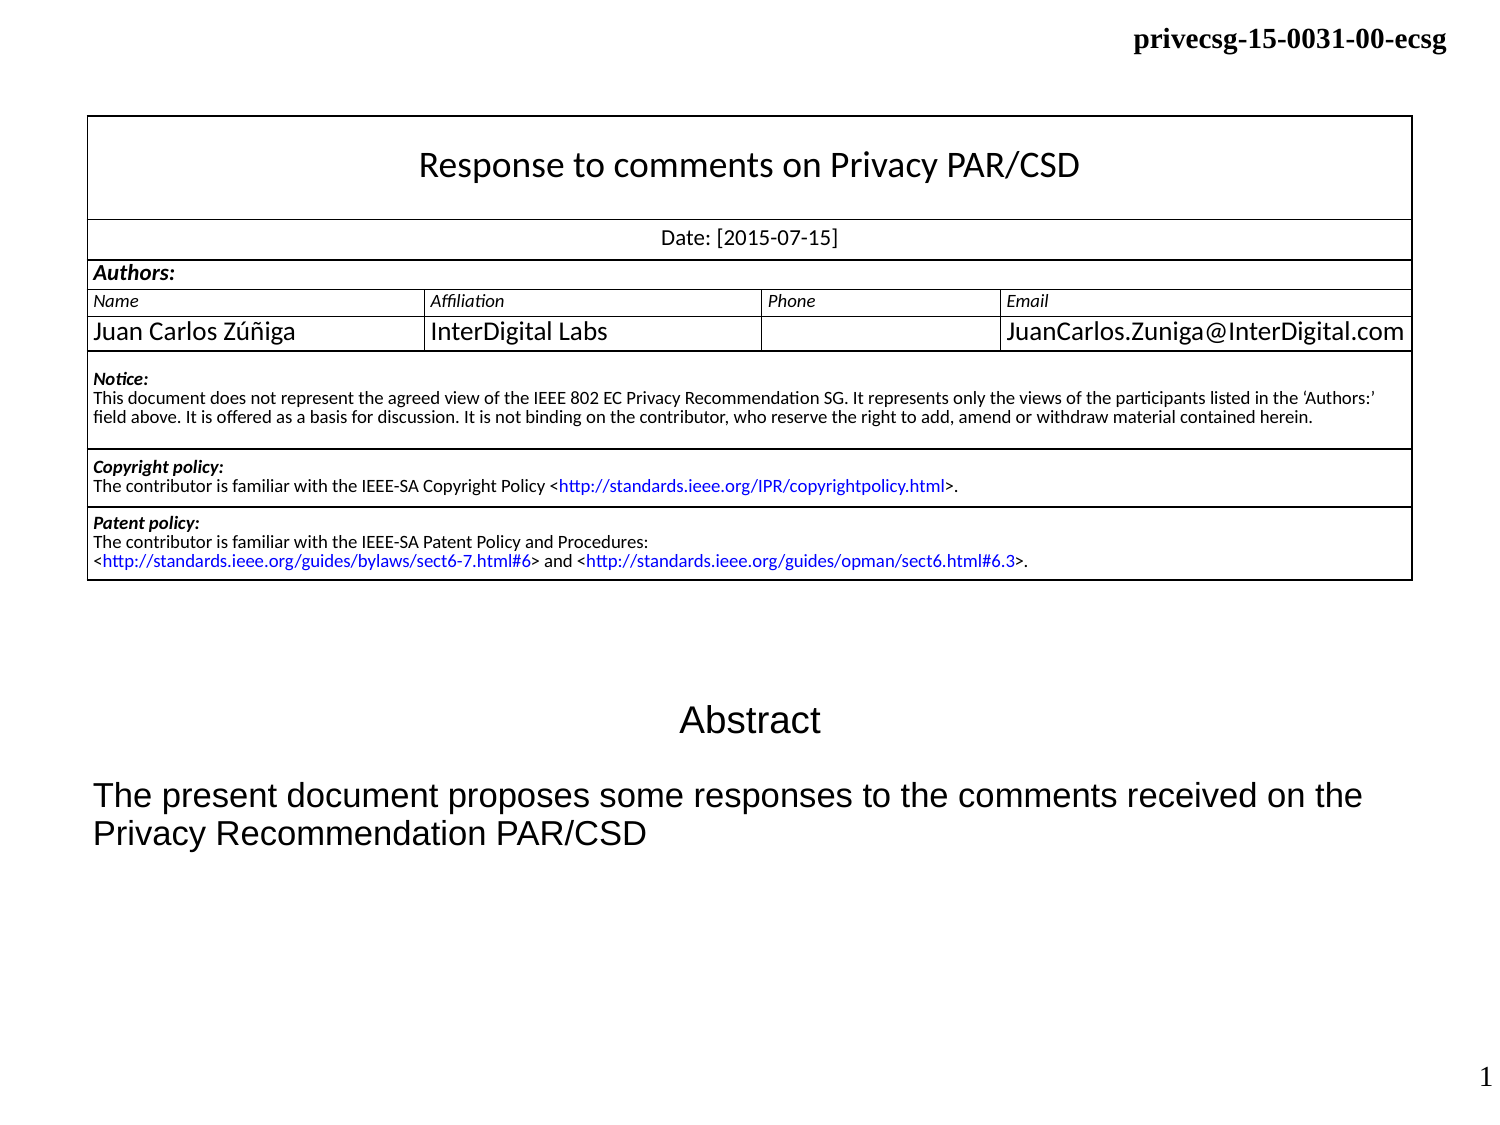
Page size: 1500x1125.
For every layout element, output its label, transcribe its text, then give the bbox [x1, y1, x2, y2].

table_cell Email [1001, 290, 1411, 316]
table_cell Juan Carlos Zúñiga [88, 317, 424, 350]
table_cell Date: [2015-07-15] [88, 220, 1411, 259]
table_cell Authors: [88, 261, 1411, 289]
table_header Response to comments on Privacy PAR/CSD [88, 117, 1411, 219]
table_cell JuanCarlos.Zuniga@InterDigital.com [1001, 317, 1411, 350]
text_box Abstract The present document proposes some responses to the comments received on the Privacy Recommendation PAR/CSD [87, 693, 1413, 990]
table_cell Patent policy: The contributor is familiar with the IEEE-SA Patent Policy and Procedures: <http://standards.ieee.org/guides/bylaws/sect6-7.html#6> and <http://standards.ieee.org/guides/opman/sect6.html#6.3>. [88, 508, 1411, 579]
table_cell Phone [762, 290, 1000, 316]
table_cell InterDigital Labs [425, 317, 761, 350]
table_cell [762, 317, 1000, 350]
table_cell Affiliation [425, 290, 761, 316]
table_cell Copyright policy: The contributor is familiar with the IEEE-SA Copyright Policy <http://standards.ieee.org/IPR/copyrightpolicy.html>. [88, 450, 1411, 506]
table_cell Notice: This document does not represent the agreed view of the IEEE 802 EC Privacy Recommendation SG. It represents only the views of the participants listed in the ‘Authors:’ field above. It is offered as a basis for discussion. It is not binding on the contributor, who reserve the right to add, amend or withdraw material contained herein. [88, 352, 1411, 448]
table_cell Name [88, 290, 424, 316]
